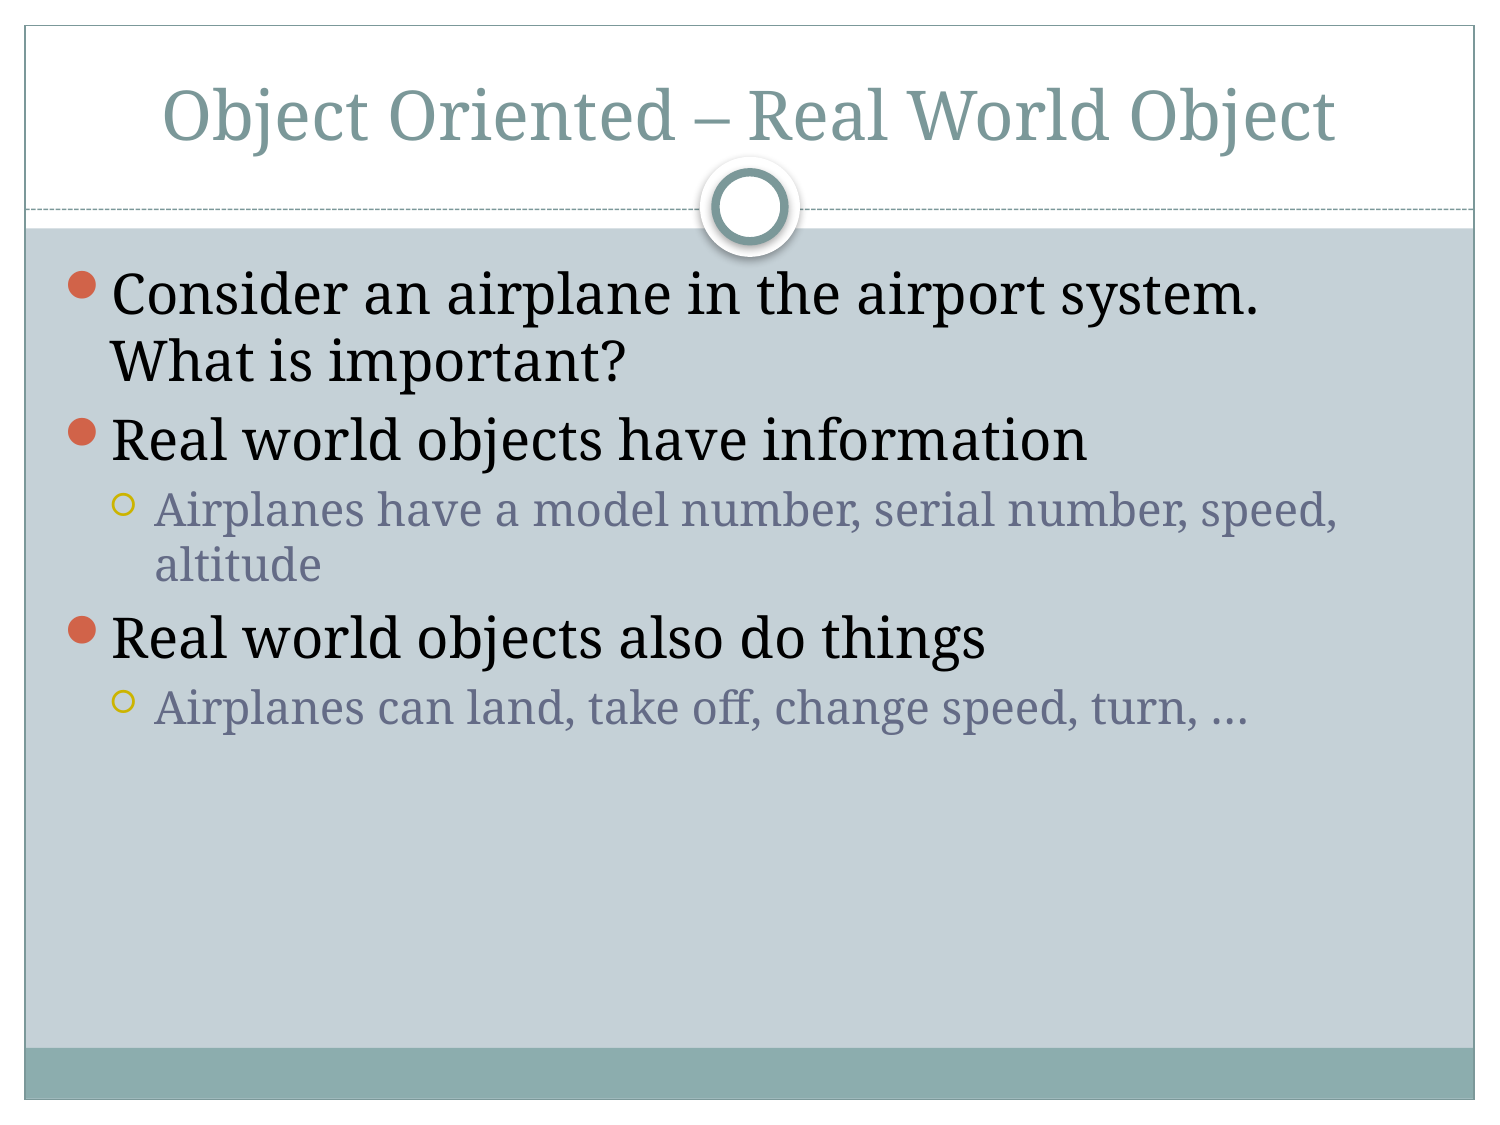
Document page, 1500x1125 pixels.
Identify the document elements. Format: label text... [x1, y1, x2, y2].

list Consider an airplane in the airport system. What is important? Real world objects have information Airplanes have a model number, serial number, speed, altitude Real world objects also do things Airplanes can land, take off, change speed, turn, … [49, 250, 1445, 1001]
title Object Oriented – Real World Object [49, 37, 1450, 162]
